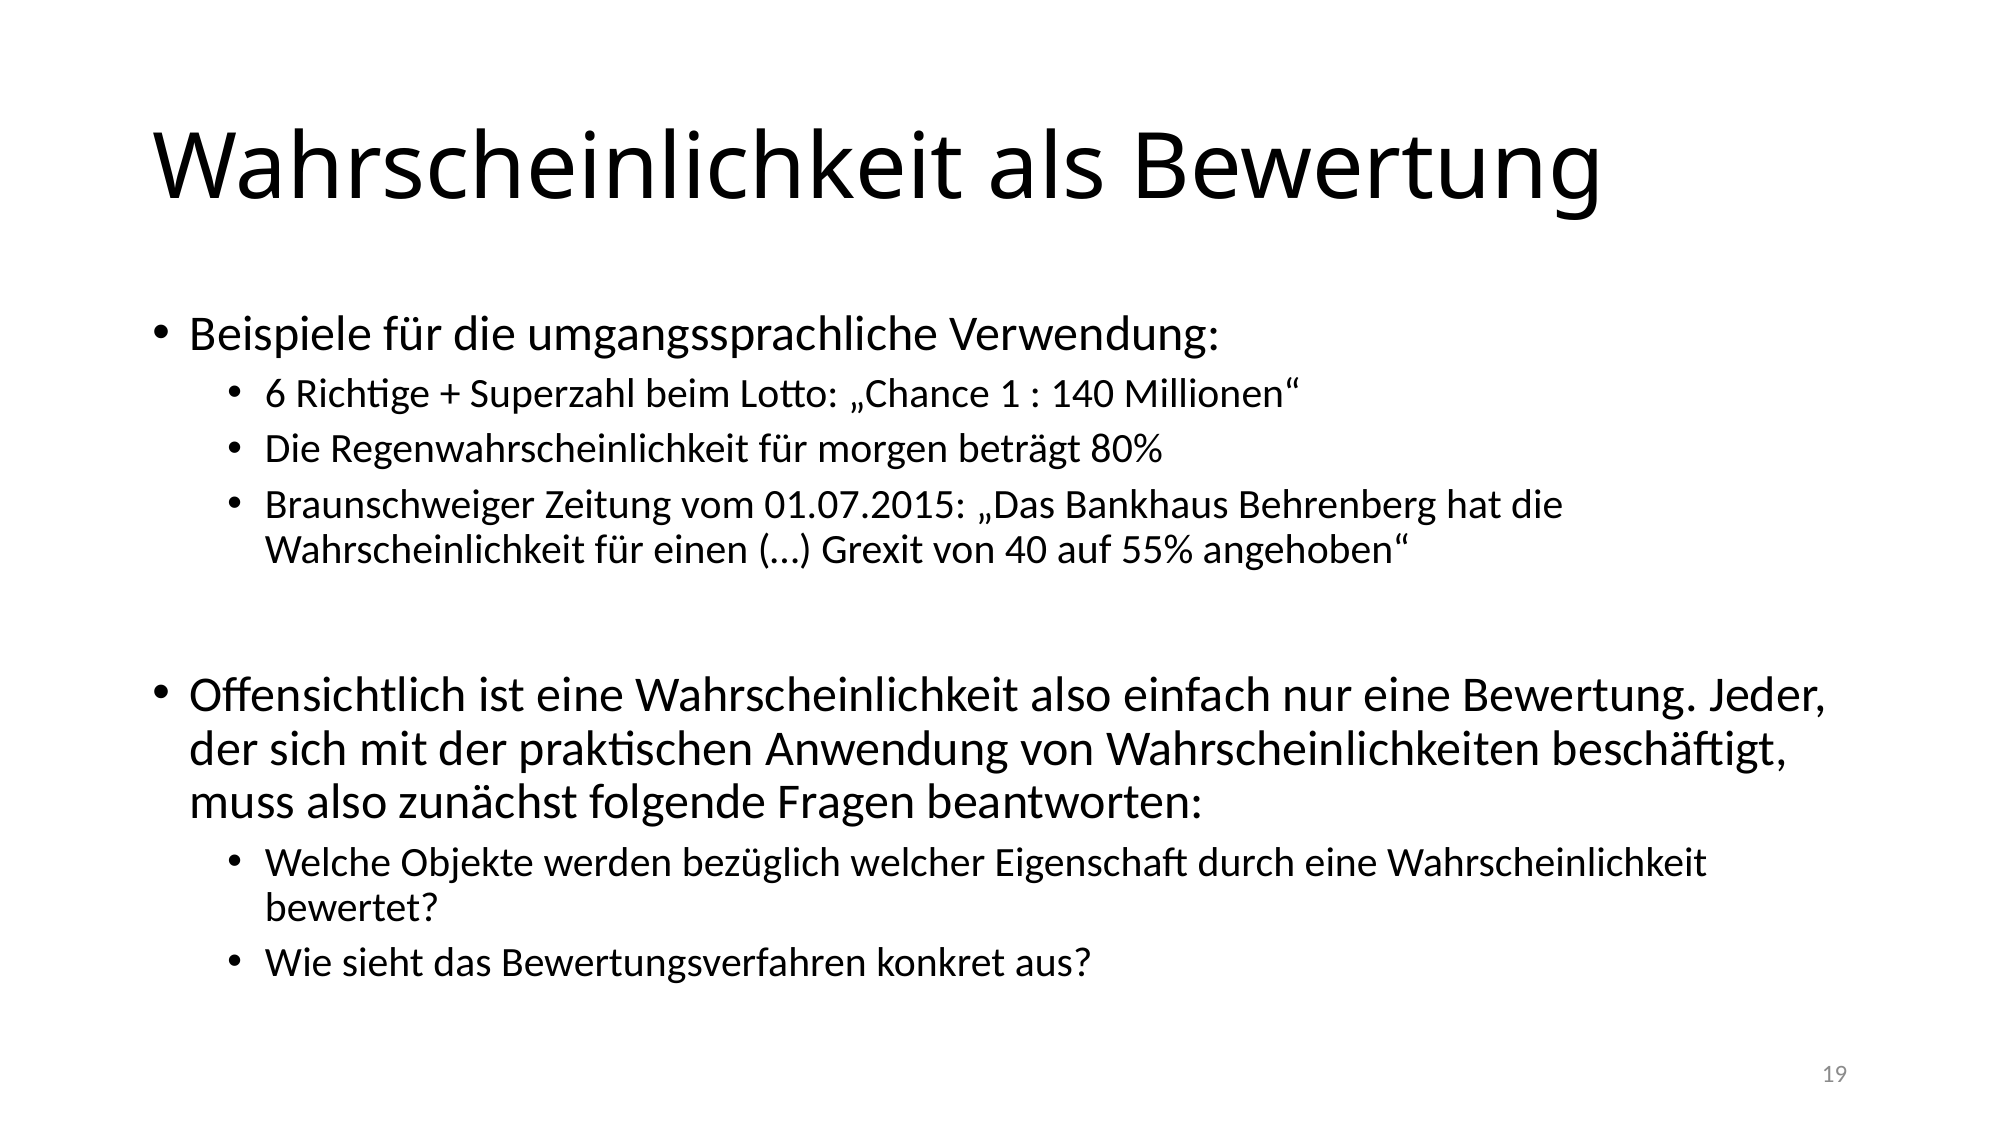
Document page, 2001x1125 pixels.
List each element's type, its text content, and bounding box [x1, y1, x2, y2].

list Beispiele für die umgangssprachliche Verwendung: 6 Richtige + Superzahl beim Lotto: „Chance 1 : 140 Millionen“ Die Regenwahrscheinlichkeit für morgen beträgt 80% Braunschweiger Zeitung vom 01.07.2015: „Das Bankhaus Behrenberg hat die Wahrscheinlichkeit für einen (…) Grexit von 40 auf 55% angehoben“ Offensichtlich ist eine Wahrscheinlichkeit also einfach nur eine Bewertung. Jeder, der sich mit der praktischen Anwendung von Wahrscheinlichkeiten beschäftigt, muss also zunächst folgende Fragen beantworten: Welche Objekte werden bezüglich welcher Eigenschaft durch eine Wahrscheinlichkeit bewertet? Wie sieht das Bewertungsverfahren konkret aus? [137, 299, 1863, 1014]
title Wahrscheinlichkeit als Bewertung [137, 59, 1863, 278]
slide_number 19 [1412, 1042, 1863, 1103]
